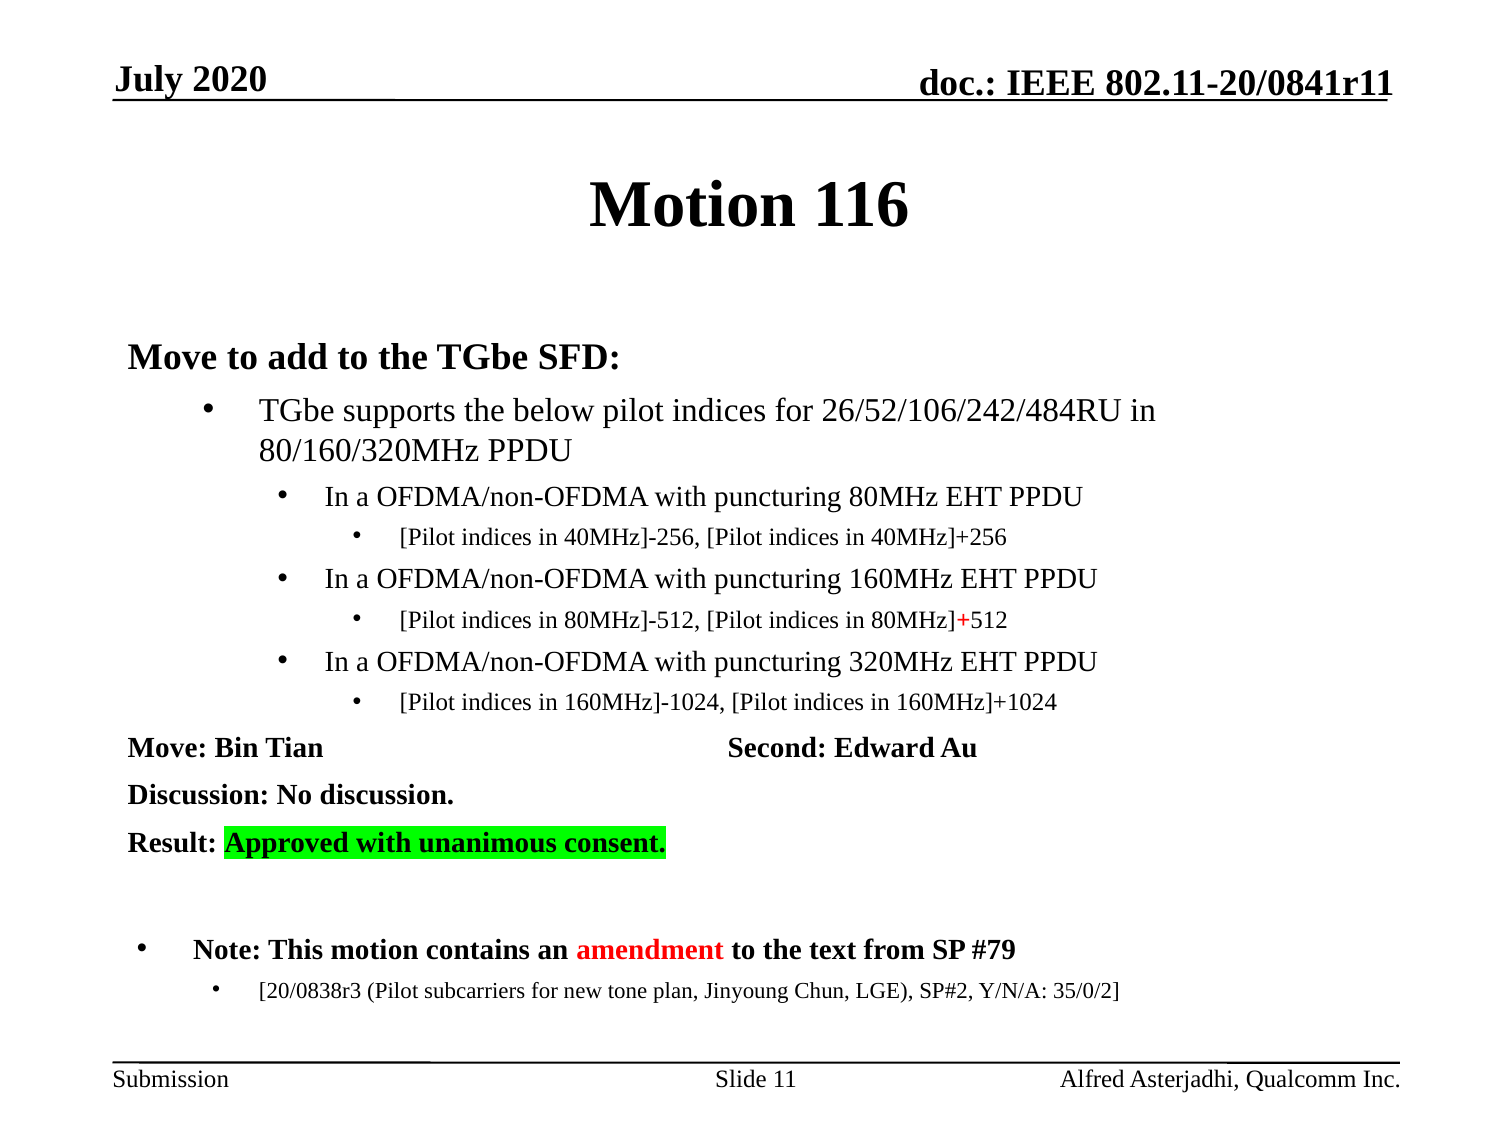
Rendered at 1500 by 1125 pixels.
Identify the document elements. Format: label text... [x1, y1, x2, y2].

slide_number Slide 11 [712, 1061, 800, 1123]
list Move to add to the TGbe SFD: TGbe supports the below pilot indices for 26/52/106/242/484RU in 80/160/320MHz PPDU In a OFDMA/non-OFDMA with puncturing 80MHz EHT PPDU [Pilot indices in 40MHz]-256, [Pilot indices in 40MHz]+256 In a OFDMA/non-OFDMA with puncturing 160MHz EHT PPDU [Pilot indices in 80MHz]-512, [Pilot indices in 80MHz]+512 In a OFDMA/non-OFDMA with puncturing 320MHz EHT PPDU [Pilot indices in 160MHz]-1024, [Pilot indices in 160MHz]+1024 Move: Bin Tian Second: Edward Au Discussion: No discussion. Result: Approved with unanimous consent. Note: This motion contains an amendment to the text from SP #79 [20/0838r3 (Pilot subcarriers for new tone plan, Jinyoung Chun, LGE), SP#2, Y/N/A: 35/0/2] [112, 324, 1388, 1000]
footer Alfred Asterjadhi, Qualcomm Inc. [878, 1061, 1402, 1093]
title Motion 116 [112, 112, 1388, 288]
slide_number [114, 54, 423, 100]
